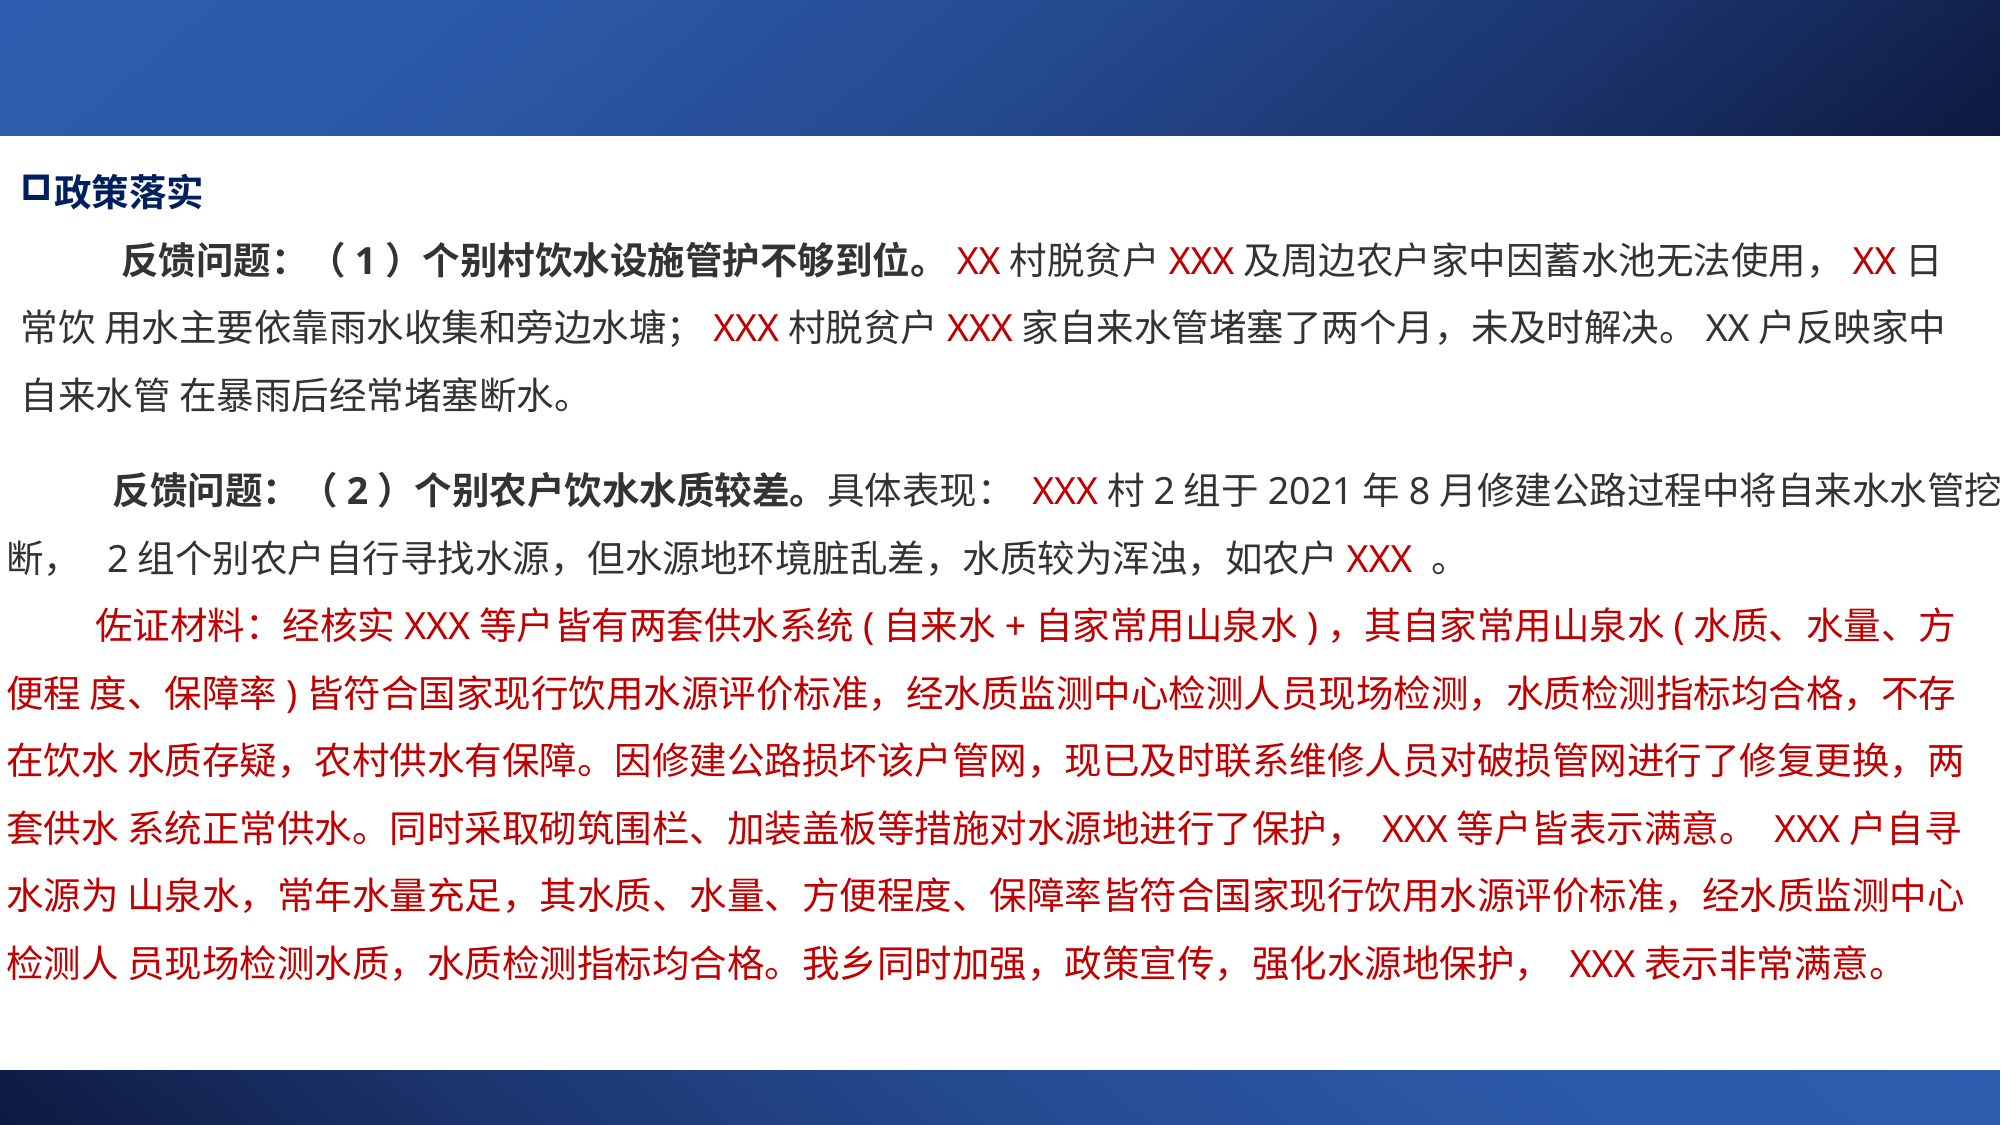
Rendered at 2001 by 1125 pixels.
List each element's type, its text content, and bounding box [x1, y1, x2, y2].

text_box [0, 1070, 2000, 1125]
text_box [0, 0, 2000, 136]
text_box 政策落实 反馈问题：（1）个别村饮水设施管护不够到位。XX村脱贫户XXX及周边农户家中因蓄水池无法使用，XX日常饮 用水主要依靠雨水收集和旁边水塘；XXX村脱贫户XXX家自来水管堵塞了两个月，未及时解决。XX户反映家中自来水管 在暴雨后经常堵塞断水。 反馈问题：（2）个别农户饮水水质较差。具体表现： XXX村2组于2021年8月修建公路过程中将自来水水管挖断， 2组个别农户自行寻找水源，但水源地环境脏乱差，水质较为浑浊，如农户XXX 。 佐证材料：经核实XXX等户皆有两套供水系统(自来水+自家常用山泉水)，其自家常用山泉水(水质、水量、方便程 度、保障率)皆符合国家现行饮用水源评价标准，经水质监测中心检测人员现场检测，水质检测指标均合格，不存在饮水 水质存疑，农村供水有保障。因修建公路损坏该户管网，现已及时联系维修人员对破损管网进行了修复更换，两套供水 系统正常供水。同时采取砌筑围栏、加装盖板等措施对水源地进行了保护， XXX等户皆表示满意。 XXX户自寻水源为 山泉水，常年水量充足，其水质、水量、方便程度、保障率皆符合国家现行饮用水源评价标准，经水质监测中心检测人 员现场检测水质，水质检测指标均合格。我乡同时加强，政策宣传，强化水源地保护， XXX表示非常满意。 [4, 144, 2000, 985]
